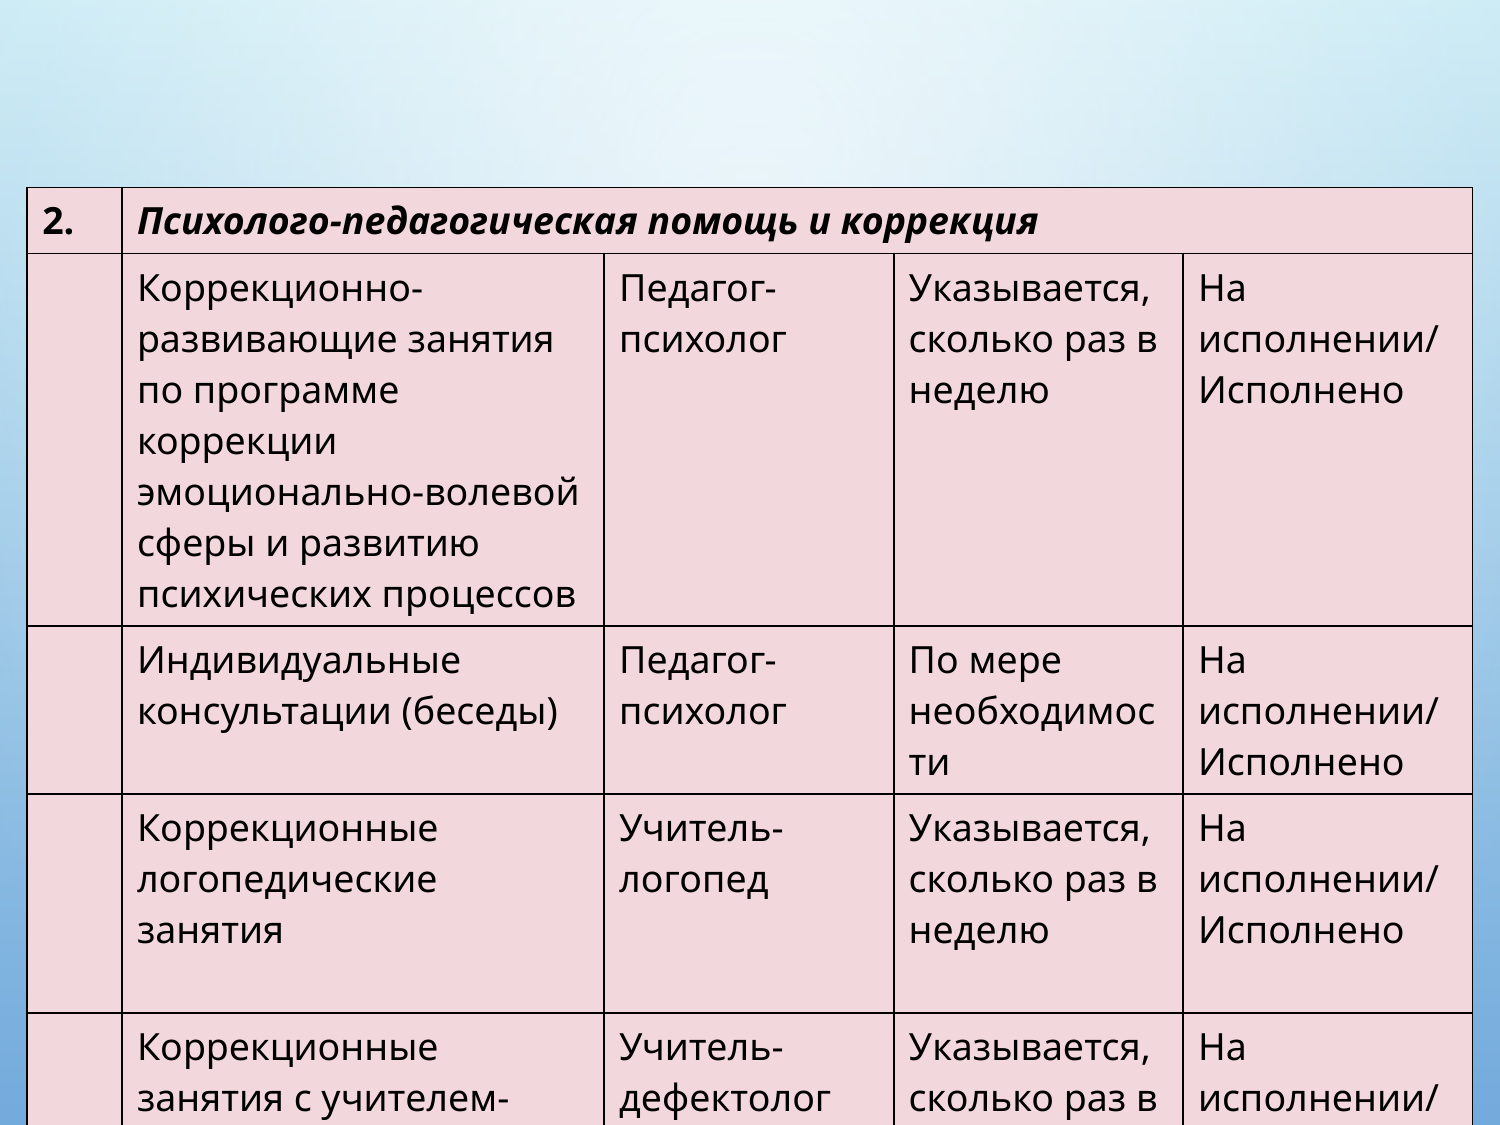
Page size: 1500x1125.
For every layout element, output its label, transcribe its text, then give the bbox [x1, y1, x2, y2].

table_cell [28, 1014, 121, 1125]
table_cell [28, 254, 121, 625]
table_cell По мере необходимости [895, 627, 1182, 793]
table_cell [28, 795, 121, 1012]
table_cell На исполнении/ Исполнено [1184, 795, 1472, 1012]
table_header Психолого-педагогическая помощь и коррекция [123, 188, 1472, 253]
table_cell Консультирование законных представителей по вопросам, связанным с особенностями образовательного процесса для данной категории детей [0, 0, 1500, 395]
table_cell Коррекционные занятия с учителем-дефектологом [123, 1014, 603, 1125]
table_cell На исполнении/ Исполнено [1184, 627, 1472, 793]
table_cell Указывается, сколько раз в неделю [895, 254, 1182, 625]
table_cell Коррекционно-развивающие занятия по программе коррекции эмоционально-волевой сферы и развитию психических процессов [123, 254, 603, 625]
table_cell Индивидуальные консультации (беседы) [123, 627, 603, 793]
table_cell Указывается, сколько раз в неделю [895, 1014, 1182, 1125]
table_cell Педагог-психолог [605, 254, 893, 625]
table_cell [28, 627, 121, 793]
table_cell На исполнении/ Исполнено [1184, 1014, 1472, 1125]
table_cell Учитель-дефектолог [605, 1014, 893, 1125]
table_cell Педагог-психолог [605, 627, 893, 793]
table_cell Указывается, сколько раз в неделю [895, 795, 1182, 1012]
table_cell Коррекционные логопедические занятия [123, 795, 603, 1012]
table_header 2. [28, 188, 121, 253]
table_cell Учитель-логопед [605, 795, 893, 1012]
table_cell На исполнении/ Исполнено [1184, 254, 1472, 625]
